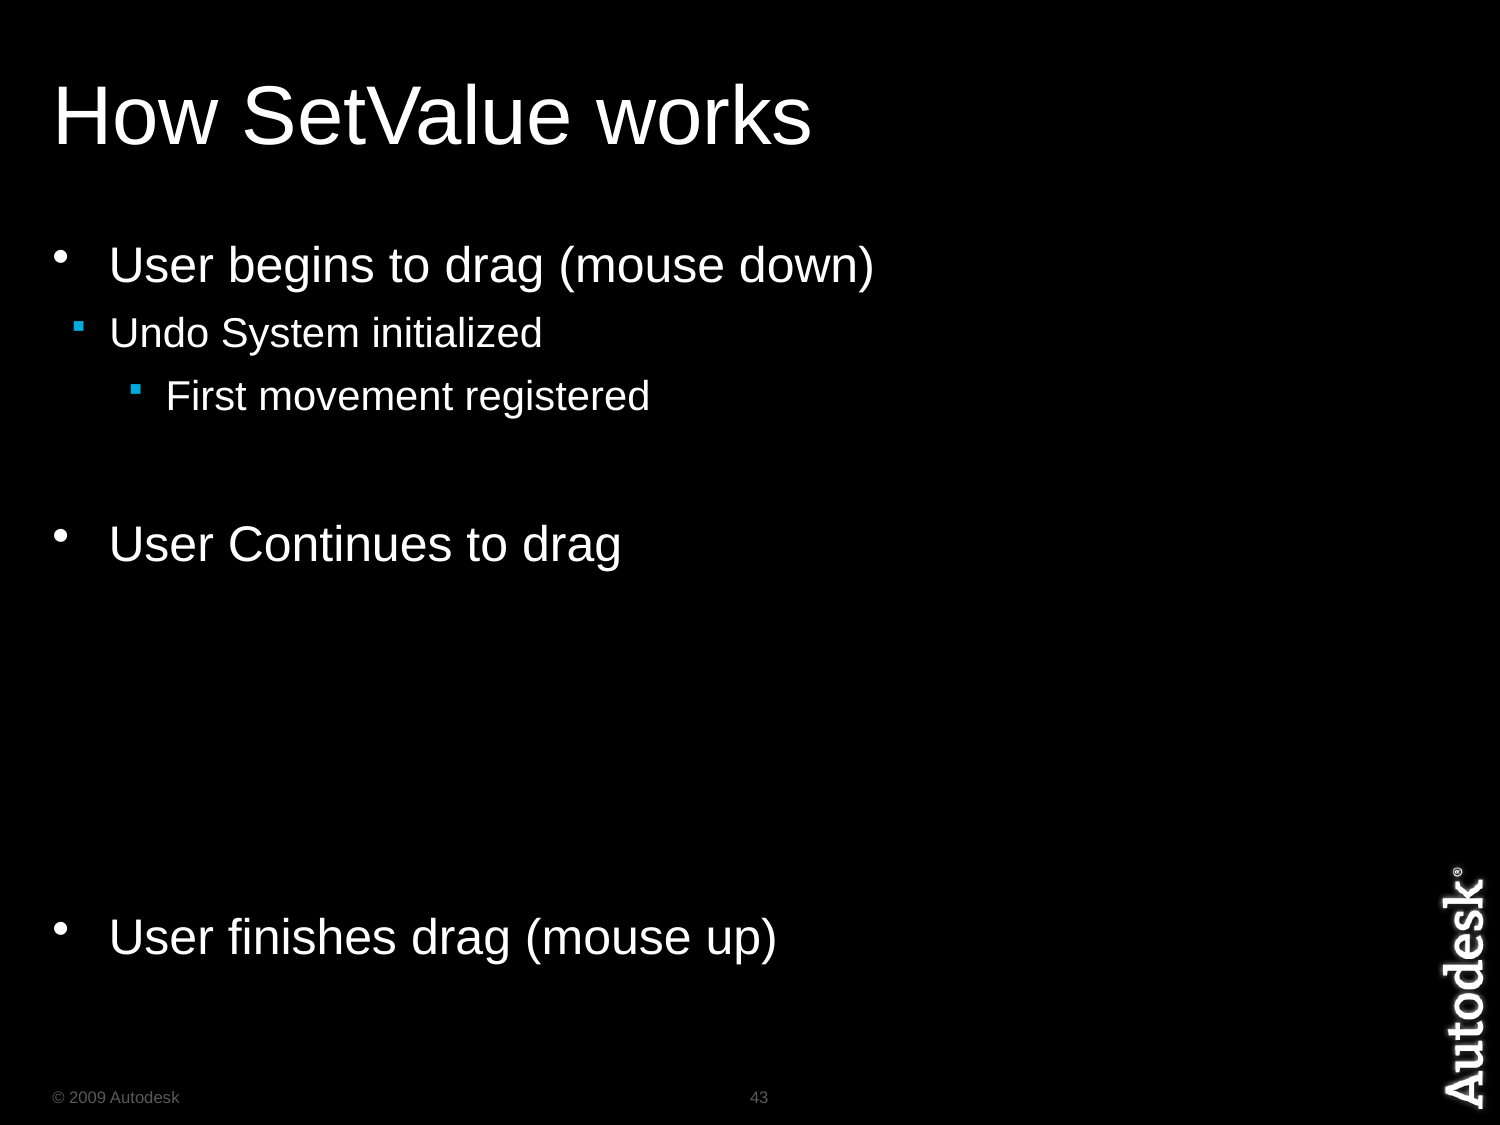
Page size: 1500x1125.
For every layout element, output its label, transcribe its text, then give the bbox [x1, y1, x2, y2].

title How SetValue works [52, 22, 1401, 211]
picture [1402, 0, 1500, 1125]
list User begins to drag (mouse down) Undo System initialized First movement registered User Continues to drag User finishes drag (mouse up) [52, 231, 1401, 1073]
